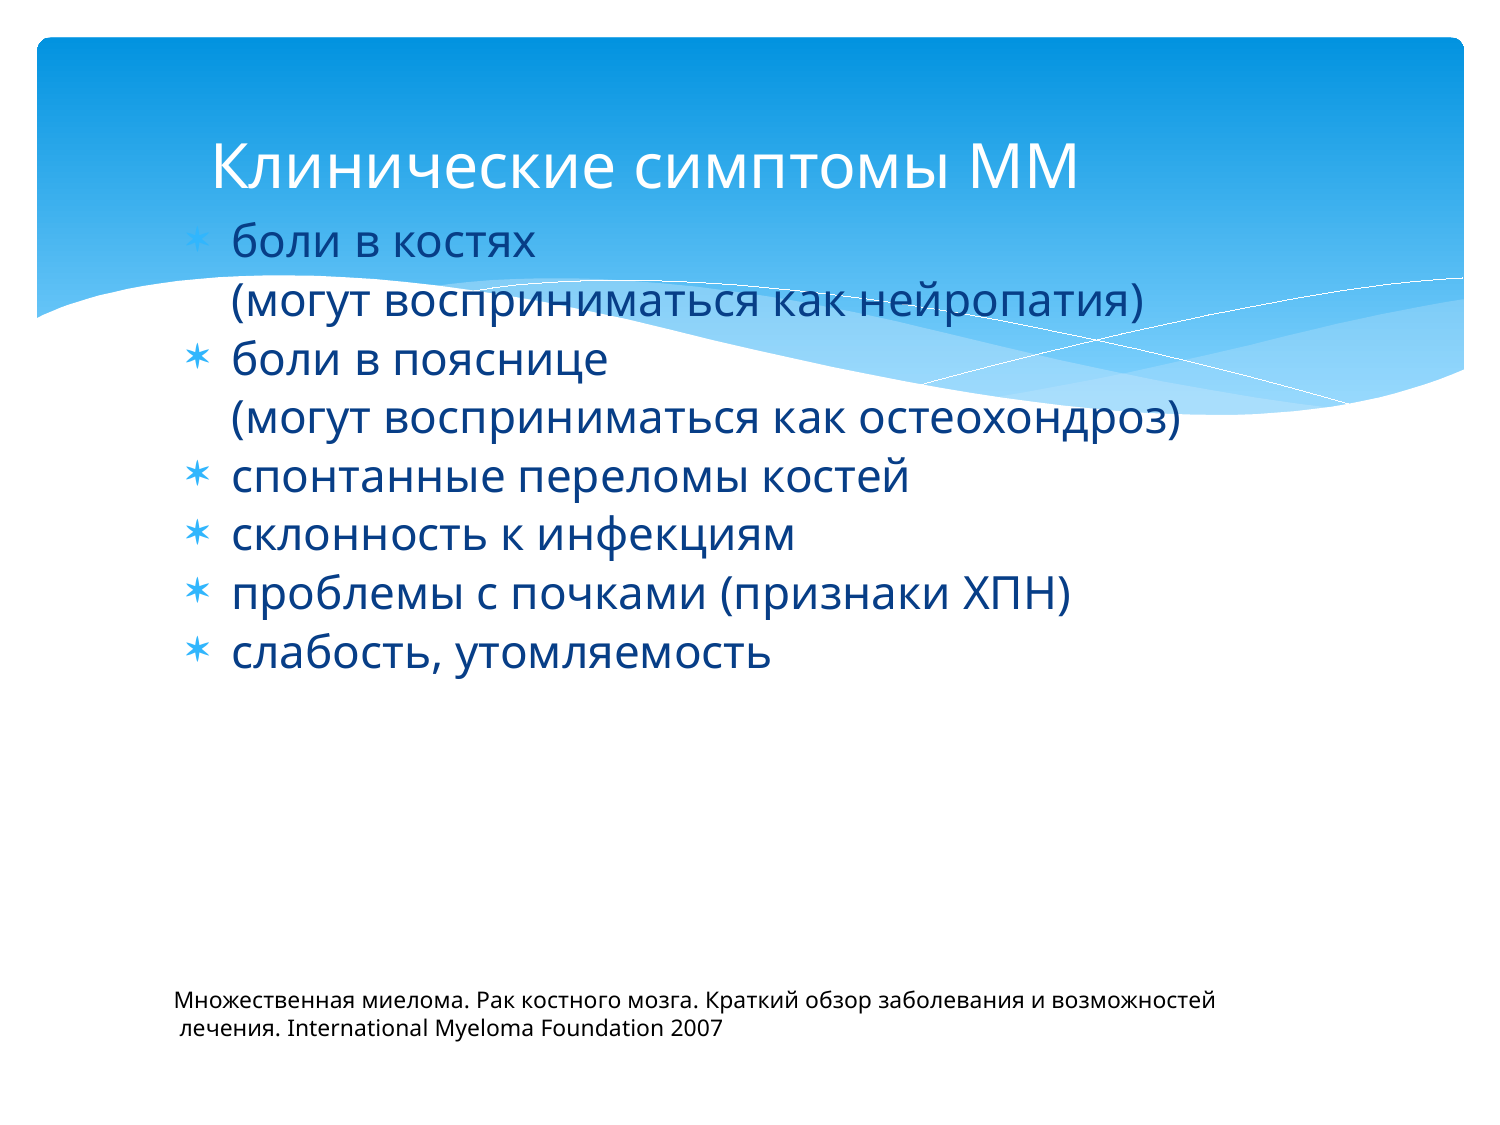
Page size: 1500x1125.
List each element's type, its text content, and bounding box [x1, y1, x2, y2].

list боли в костях (могут восприниматься как нейропатия) боли в пояснице (могут восприниматься как остеохондроз) спонтанные переломы костей склонность к инфекциям проблемы с почками (признаки ХПН) слабость, утомляемость [171, 210, 1373, 870]
title Клинические симптомы ММ [79, 93, 1212, 235]
text_box Множественная миелома. Рак костного мозга. Краткий обзор заболевания и возможностей лечения. International Myeloma Foundation 2007 [158, 978, 1243, 1048]
